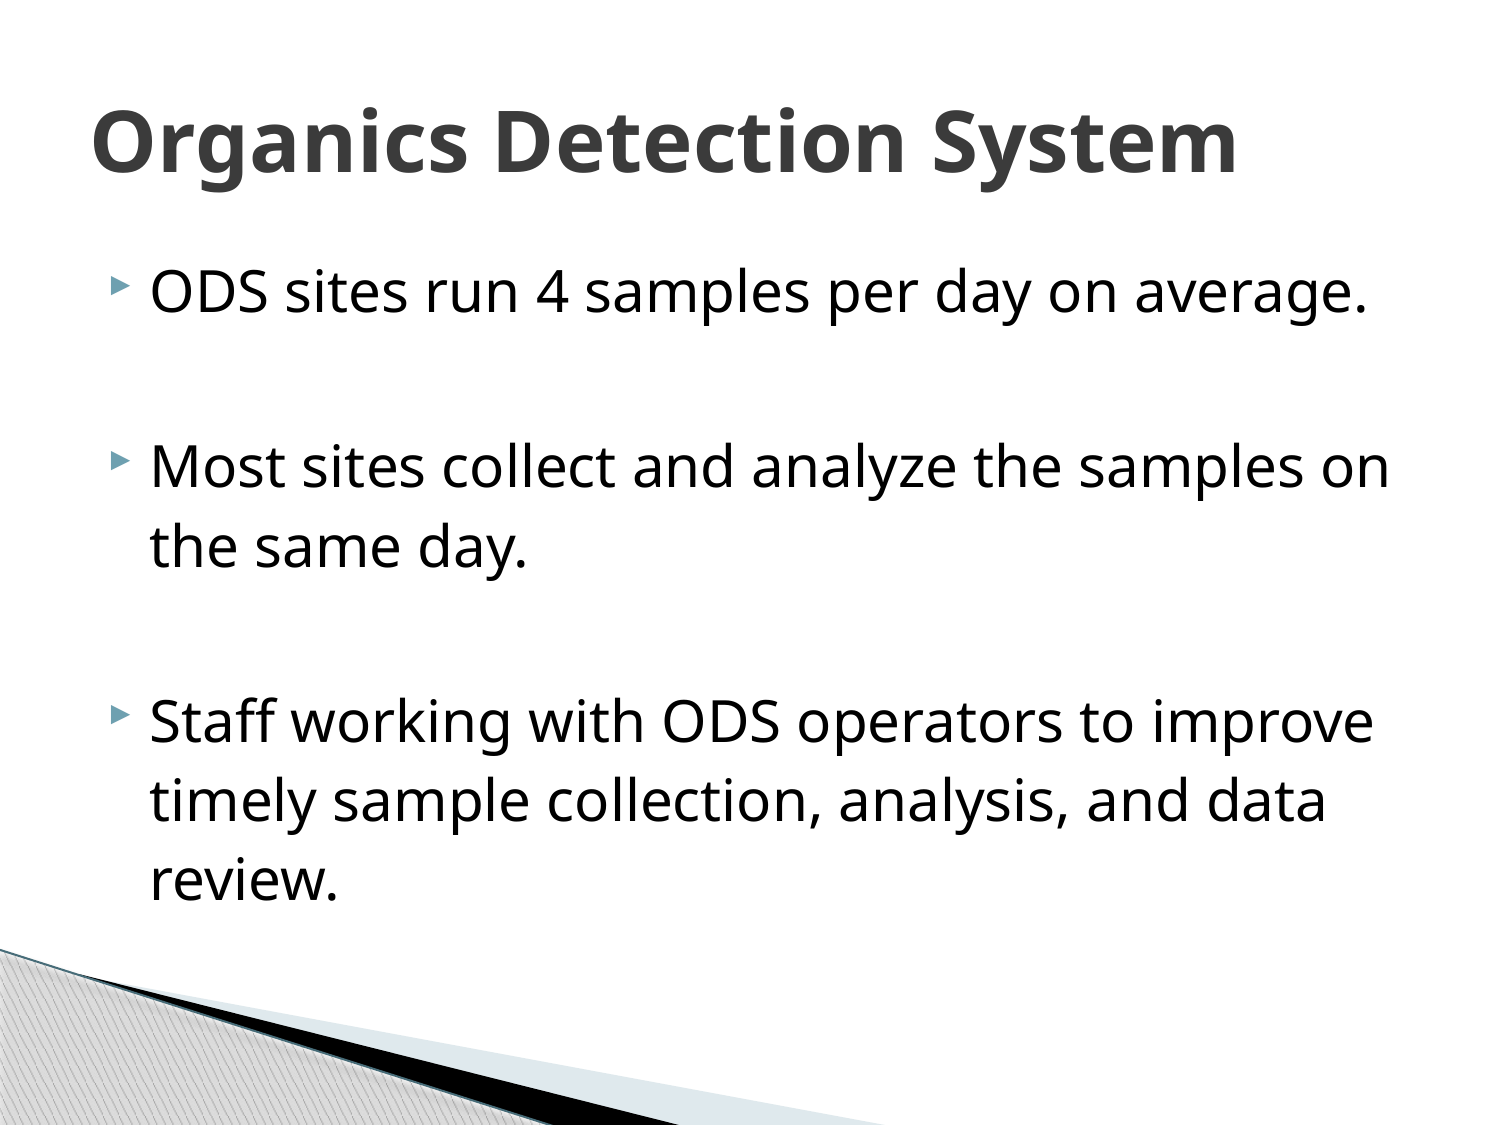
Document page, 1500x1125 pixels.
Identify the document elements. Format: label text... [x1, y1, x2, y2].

list ODS sites run 4 samples per day on average. Most sites collect and analyze the samples on the same day. Staff working with ODS operators to improve timely sample collection, analysis, and data review. [75, 243, 1425, 986]
title Organics Detection System [75, 45, 1425, 233]
